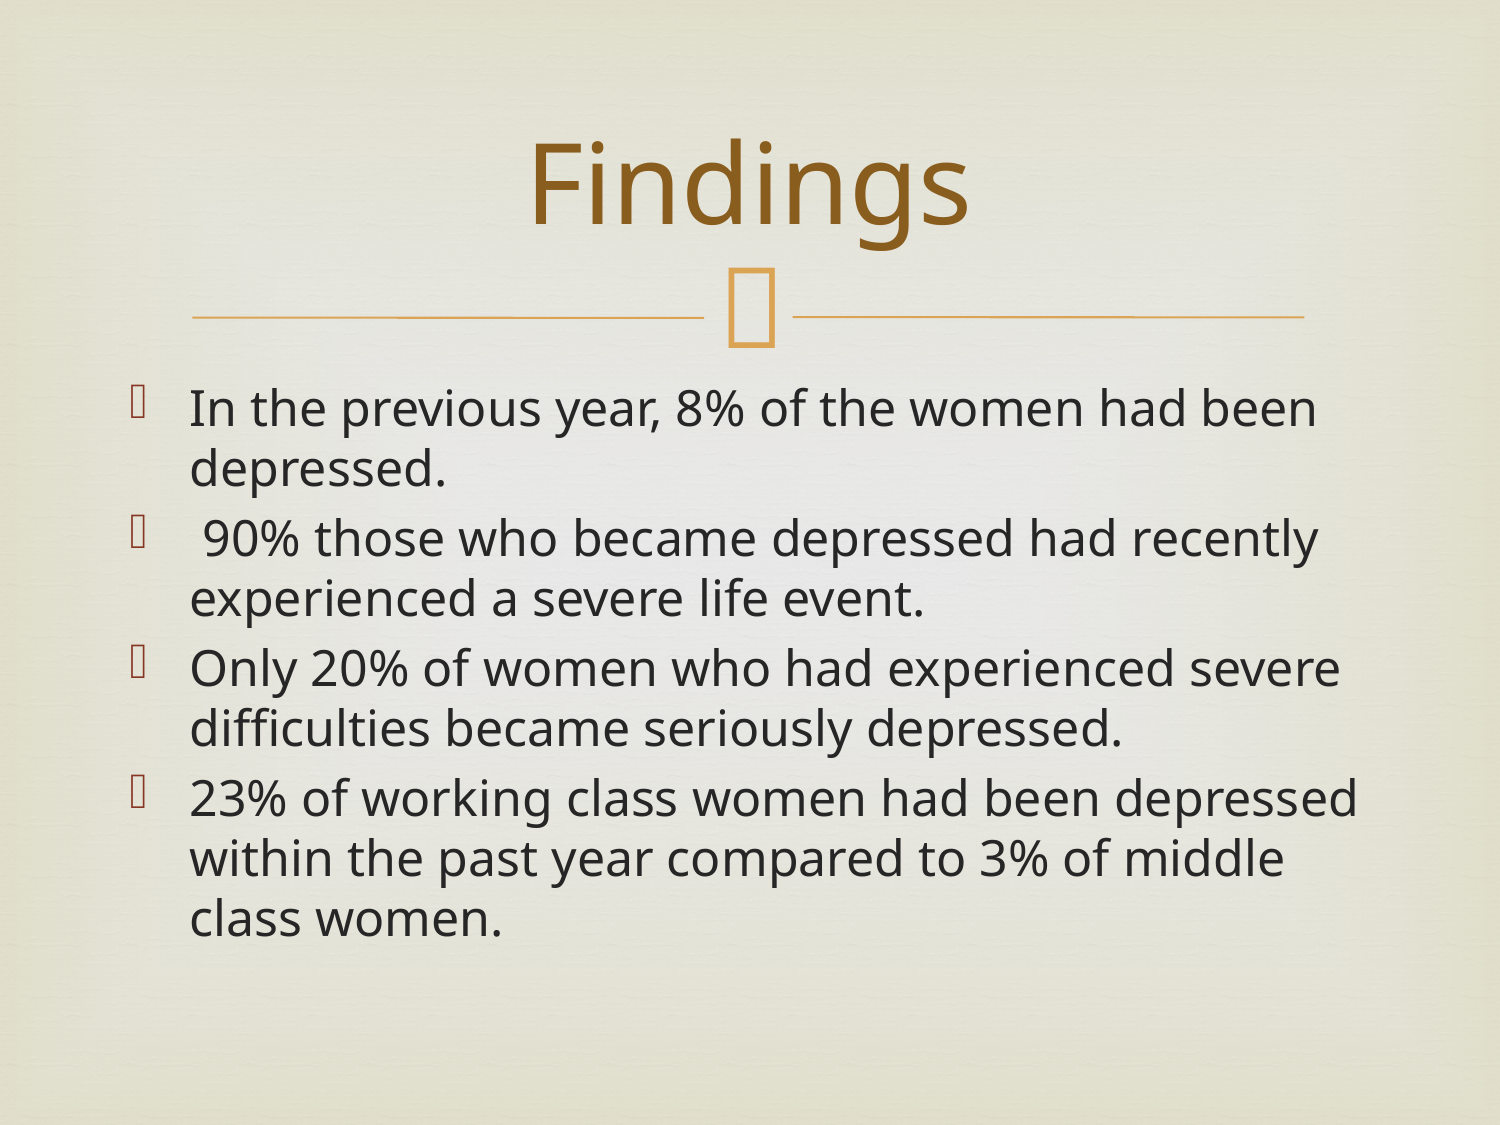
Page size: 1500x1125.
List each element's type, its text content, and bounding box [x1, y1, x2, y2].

list In the previous year, 8% of the women had been depressed. 90% those who became depressed had recently experienced a severe life event. Only 20% of women who had experienced severe difficulties became seriously depressed. 23% of working class women had been depressed within the past year compared to 3% of middle class women. [114, 368, 1386, 1005]
title Findings [112, 93, 1386, 267]
